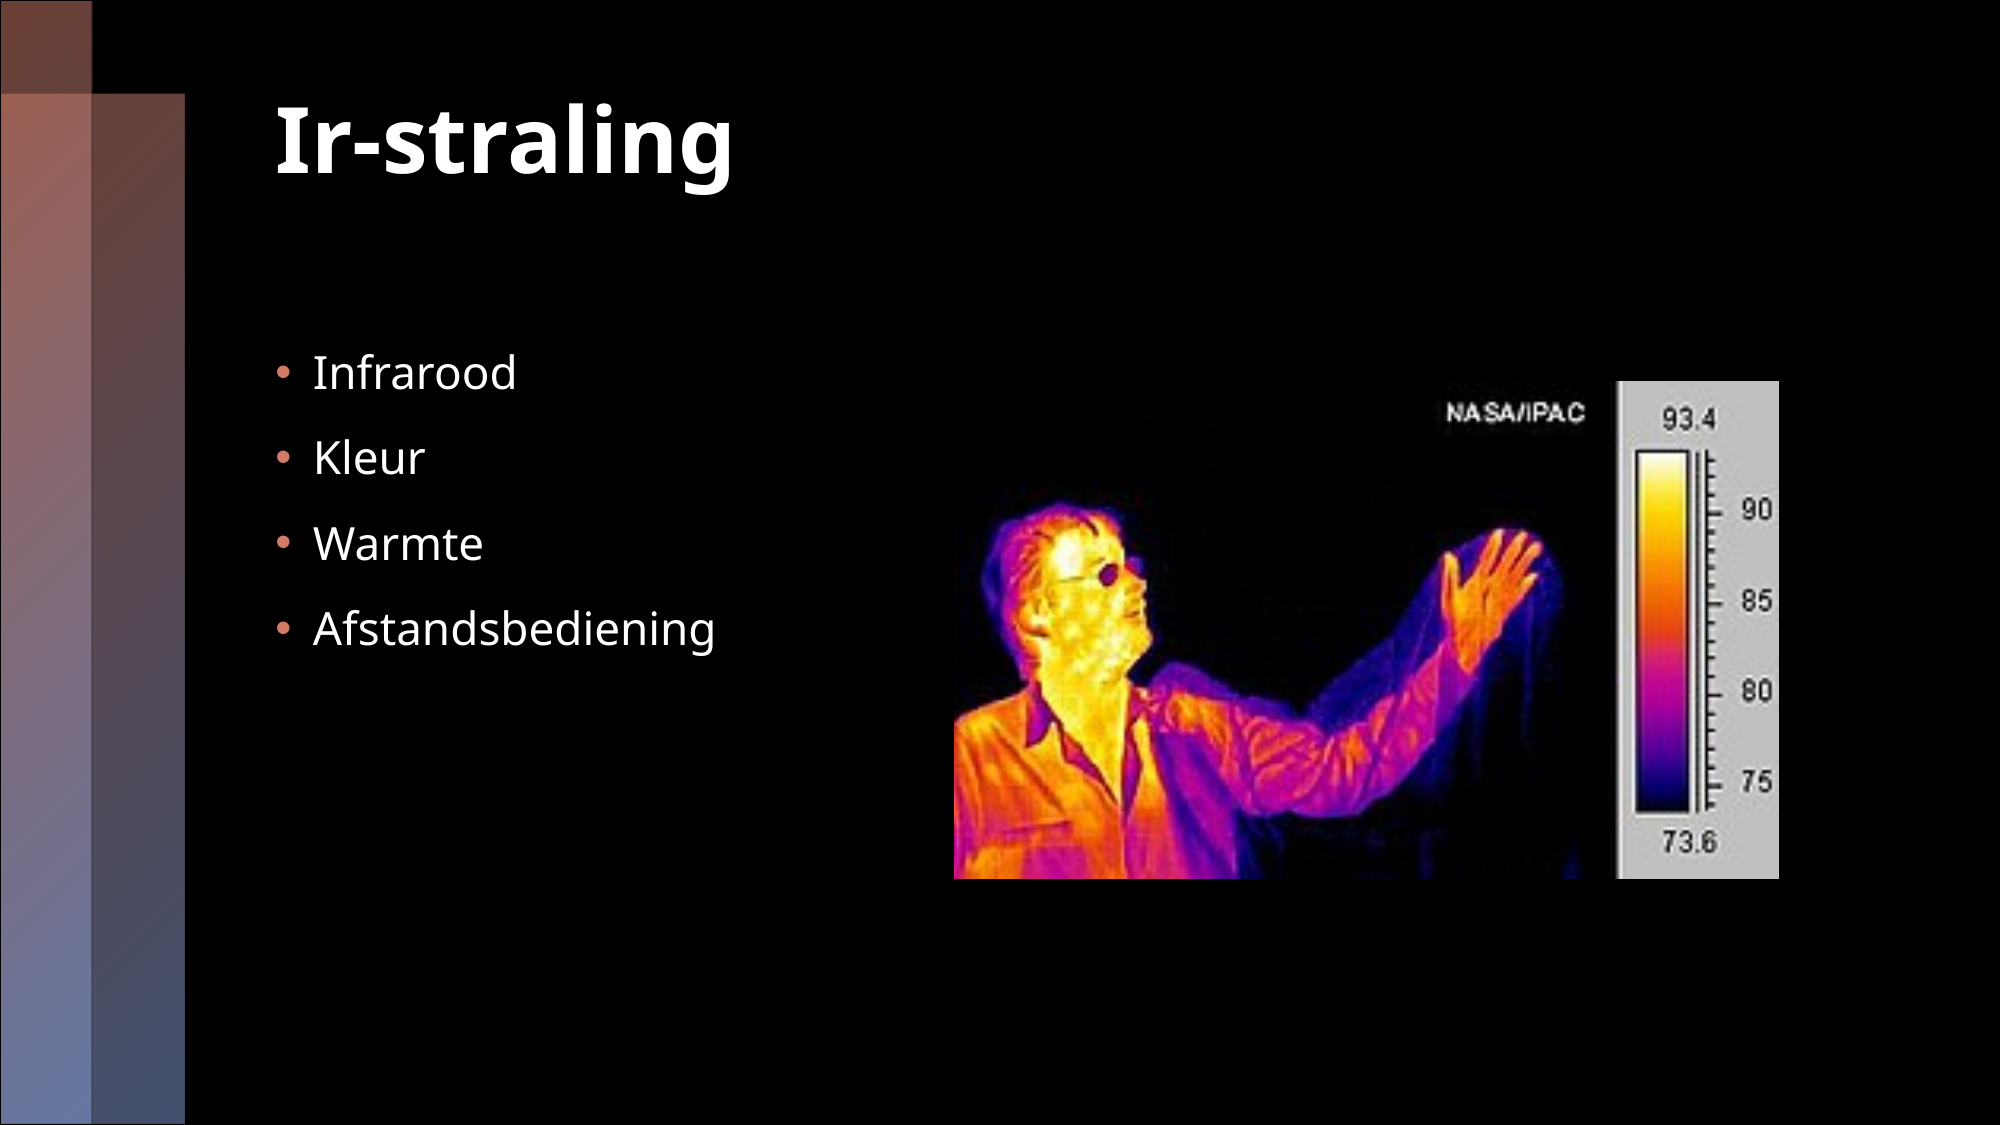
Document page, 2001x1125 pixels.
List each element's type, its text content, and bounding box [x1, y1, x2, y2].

picture [954, 381, 1779, 879]
title Ir-straling [260, 74, 1817, 329]
list Infrarood Kleur Warmte Afstandsbediening [260, 330, 2000, 999]
